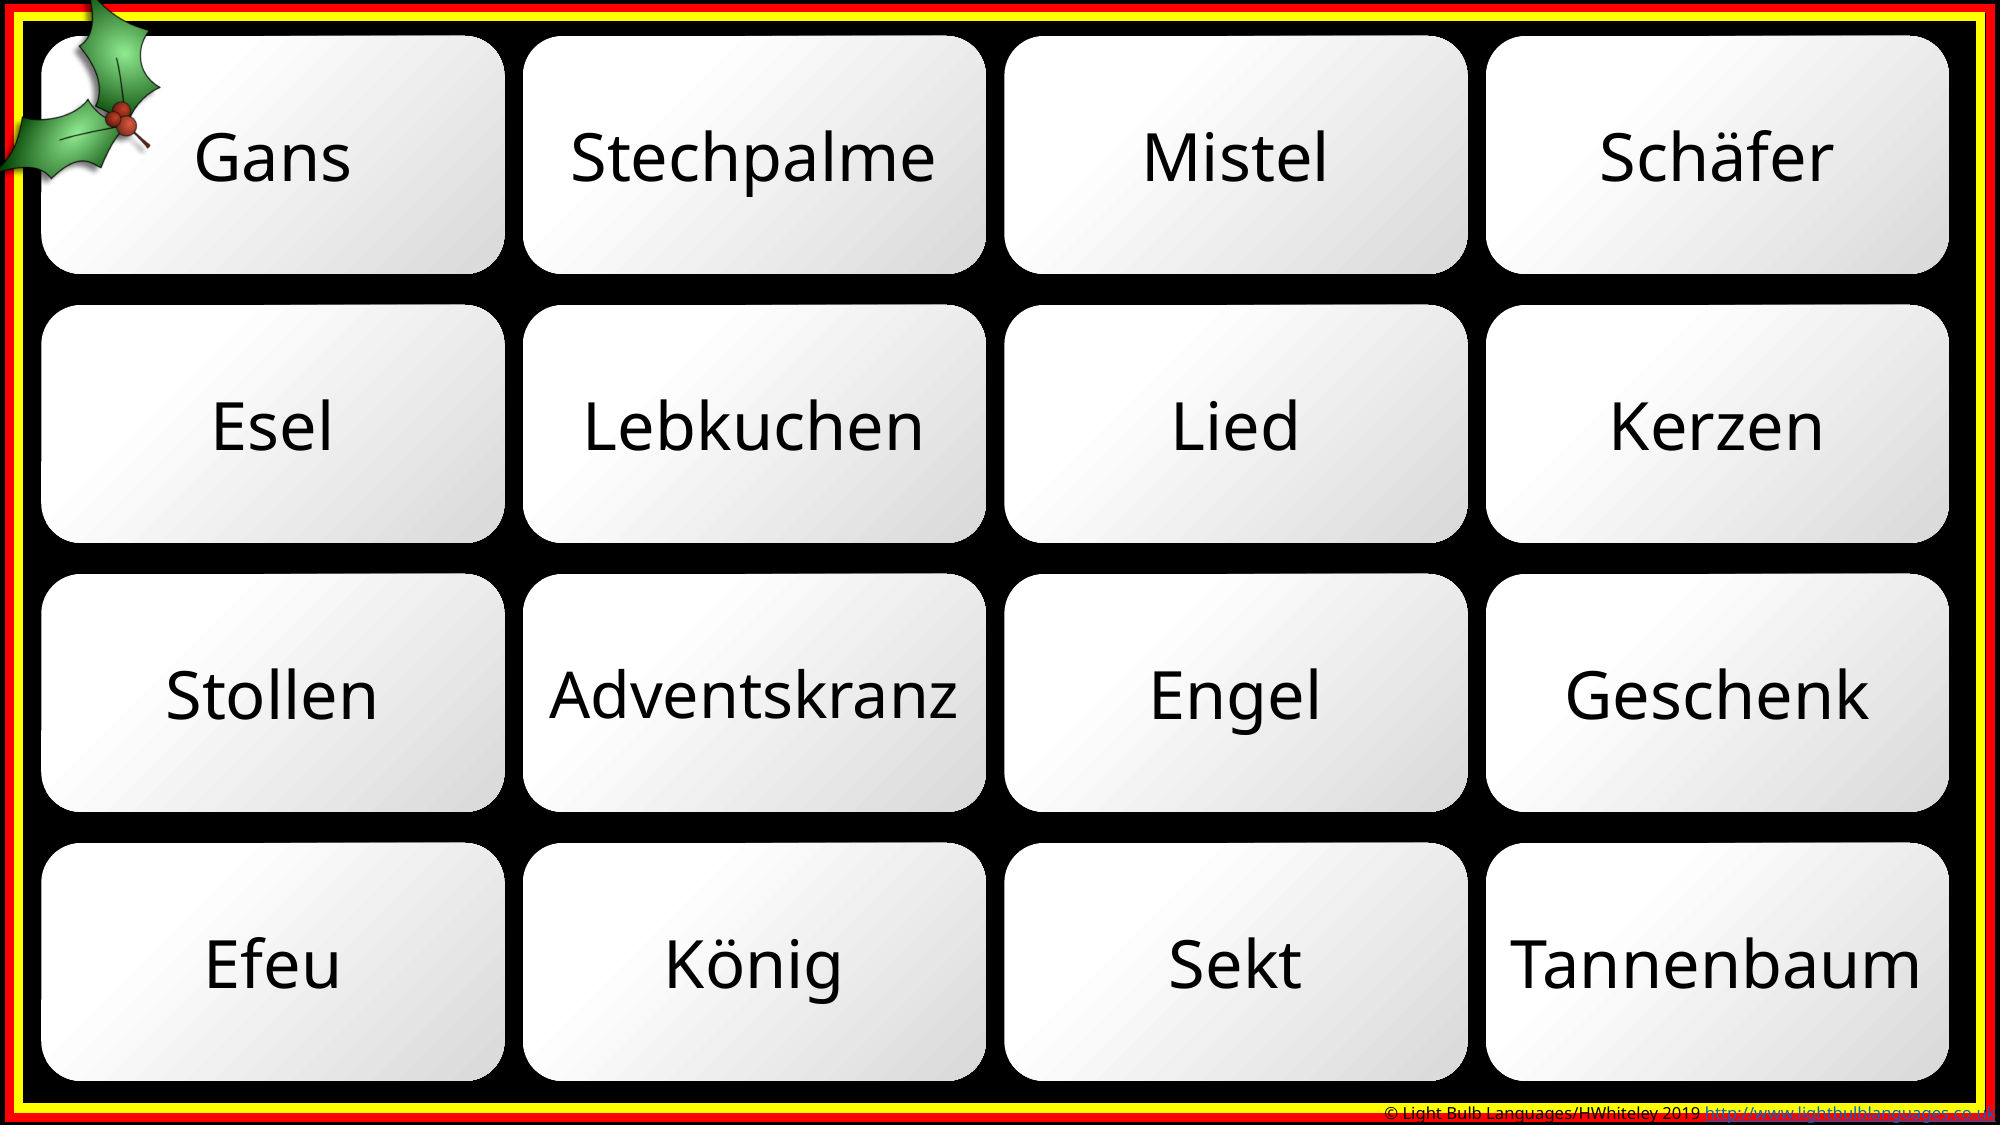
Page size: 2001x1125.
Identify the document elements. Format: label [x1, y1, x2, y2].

text_box [0, 0, 2000, 1125]
